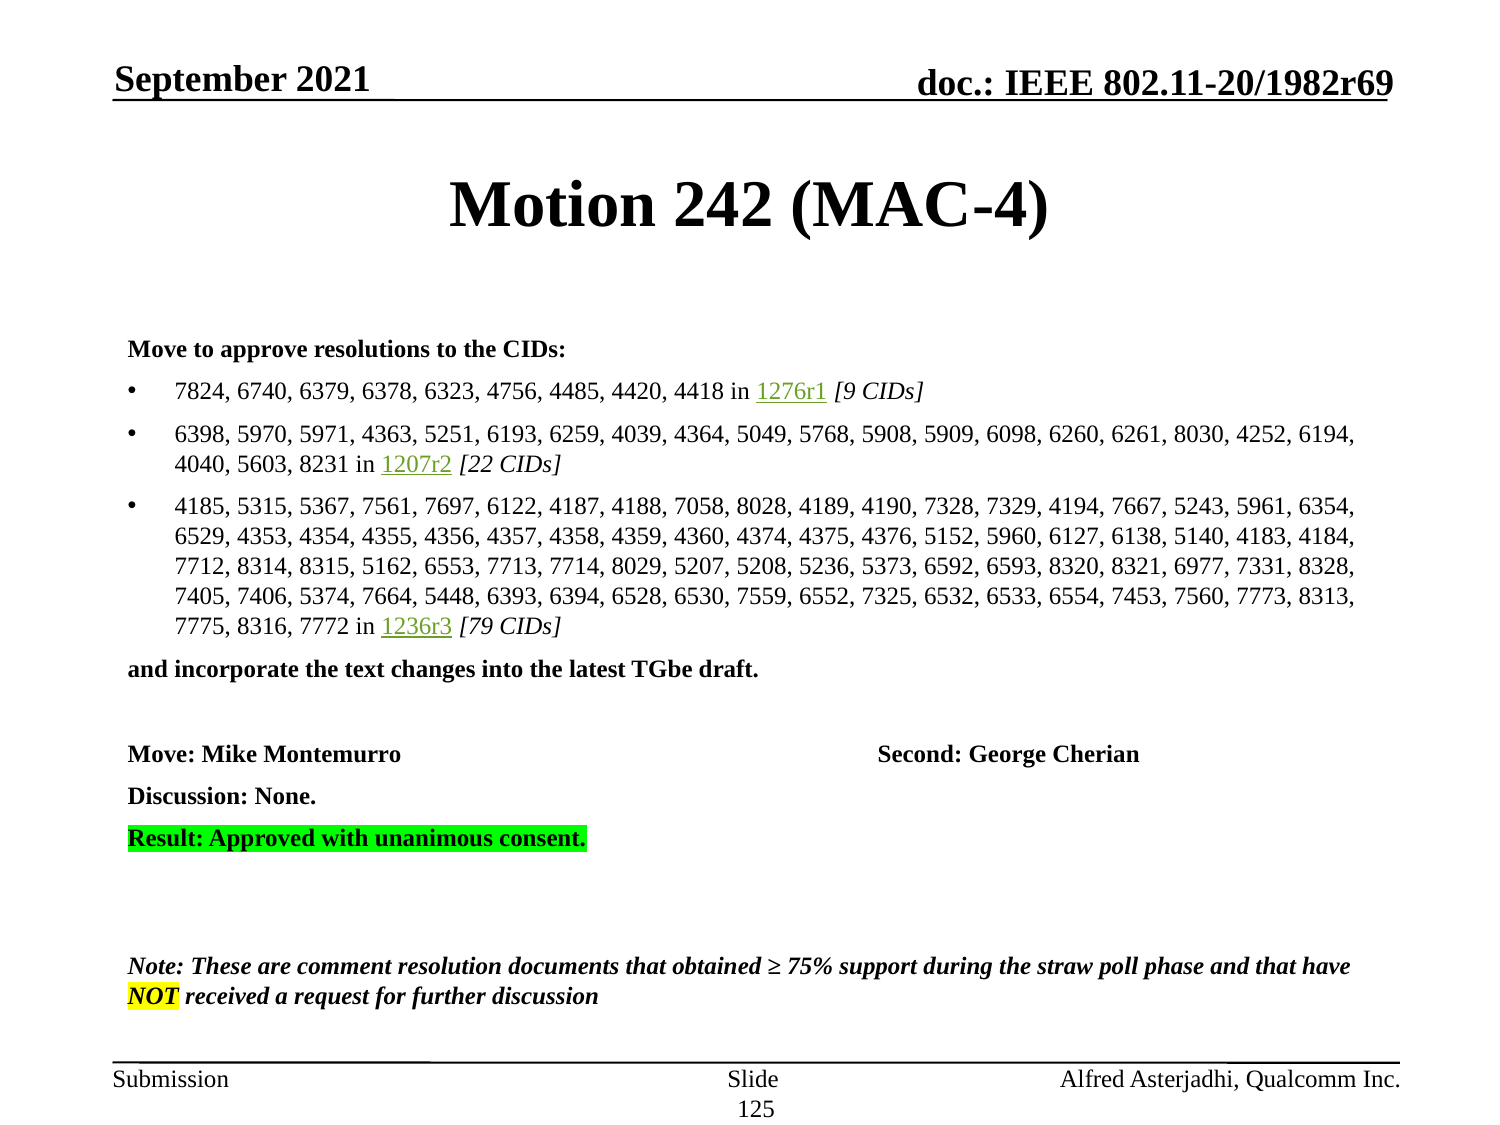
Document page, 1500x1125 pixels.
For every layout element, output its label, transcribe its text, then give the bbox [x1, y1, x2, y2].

slide_number Slide 125 [712, 1061, 800, 1123]
title Motion 242 (MAC-4) [112, 112, 1388, 288]
footer Alfred Asterjadhi, Qualcomm Inc. [878, 1061, 1402, 1093]
list Move to approve resolutions to the CIDs: 7824, 6740, 6379, 6378, 6323, 4756, 4485, 4420, 4418 in 1276r1 [9 CIDs] 6398, 5970, 5971, 4363, 5251, 6193, 6259, 4039, 4364, 5049, 5768, 5908, 5909, 6098, 6260, 6261, 8030, 4252, 6194, 4040, 5603, 8231 in 1207r2 [22 CIDs] 4185, 5315, 5367, 7561, 7697, 6122, 4187, 4188, 7058, 8028, 4189, 4190, 7328, 7329, 4194, 7667, 5243, 5961, 6354, 6529, 4353, 4354, 4355, 4356, 4357, 4358, 4359, 4360, 4374, 4375, 4376, 5152, 5960, 6127, 6138, 5140, 4183, 4184, 7712, 8314, 8315, 5162, 6553, 7713, 7714, 8029, 5207, 5208, 5236, 5373, 6592, 6593, 8320, 8321, 6977, 7331, 8328, 7405, 7406, 5374, 7664, 5448, 6393, 6394, 6528, 6530, 7559, 6552, 7325, 6532, 6533, 6554, 7453, 7560, 7773, 8313, 7775, 8316, 7772 in 1236r3 [79 CIDs] and incorporate the text changes into the latest TGbe draft. Move: Mike Montemurro Second: George Cherian Discussion: None. Result: Approved with unanimous consent. Note: These are comment resolution documents that obtained ≥ 75% support during the straw poll phase and that have NOT received a request for further discussion [112, 324, 1388, 1063]
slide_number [114, 54, 423, 100]
